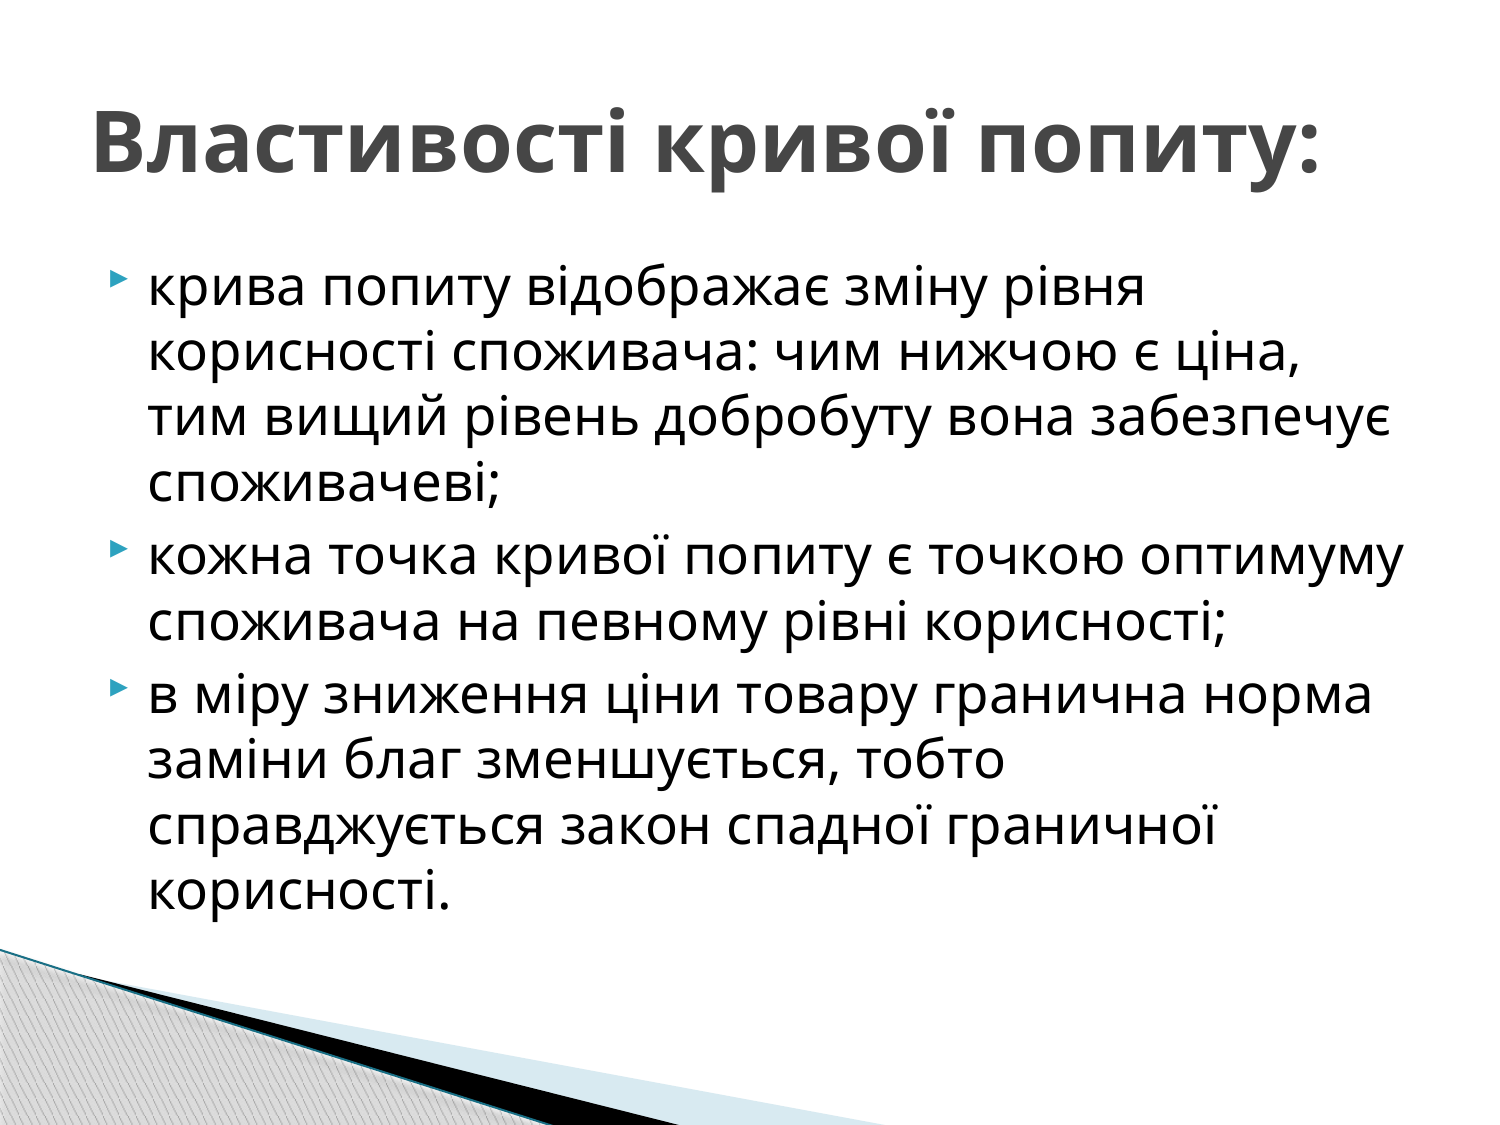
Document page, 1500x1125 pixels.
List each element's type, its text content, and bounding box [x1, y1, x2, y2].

title Властивості кривої попиту: [75, 45, 1425, 233]
list крива попиту відображає зміну рівня корисності споживача: чим нижчою є ціна, тим вищий рівень добробуту вона забезпечує споживачеві; кожна точка кривої попиту є точкою оптимуму споживача на певному рівні корисності; в міру зниження ціни товару гранична норма заміни благ зменшується, тобто справджується закон спадної граничної корисності. [75, 243, 1425, 986]
